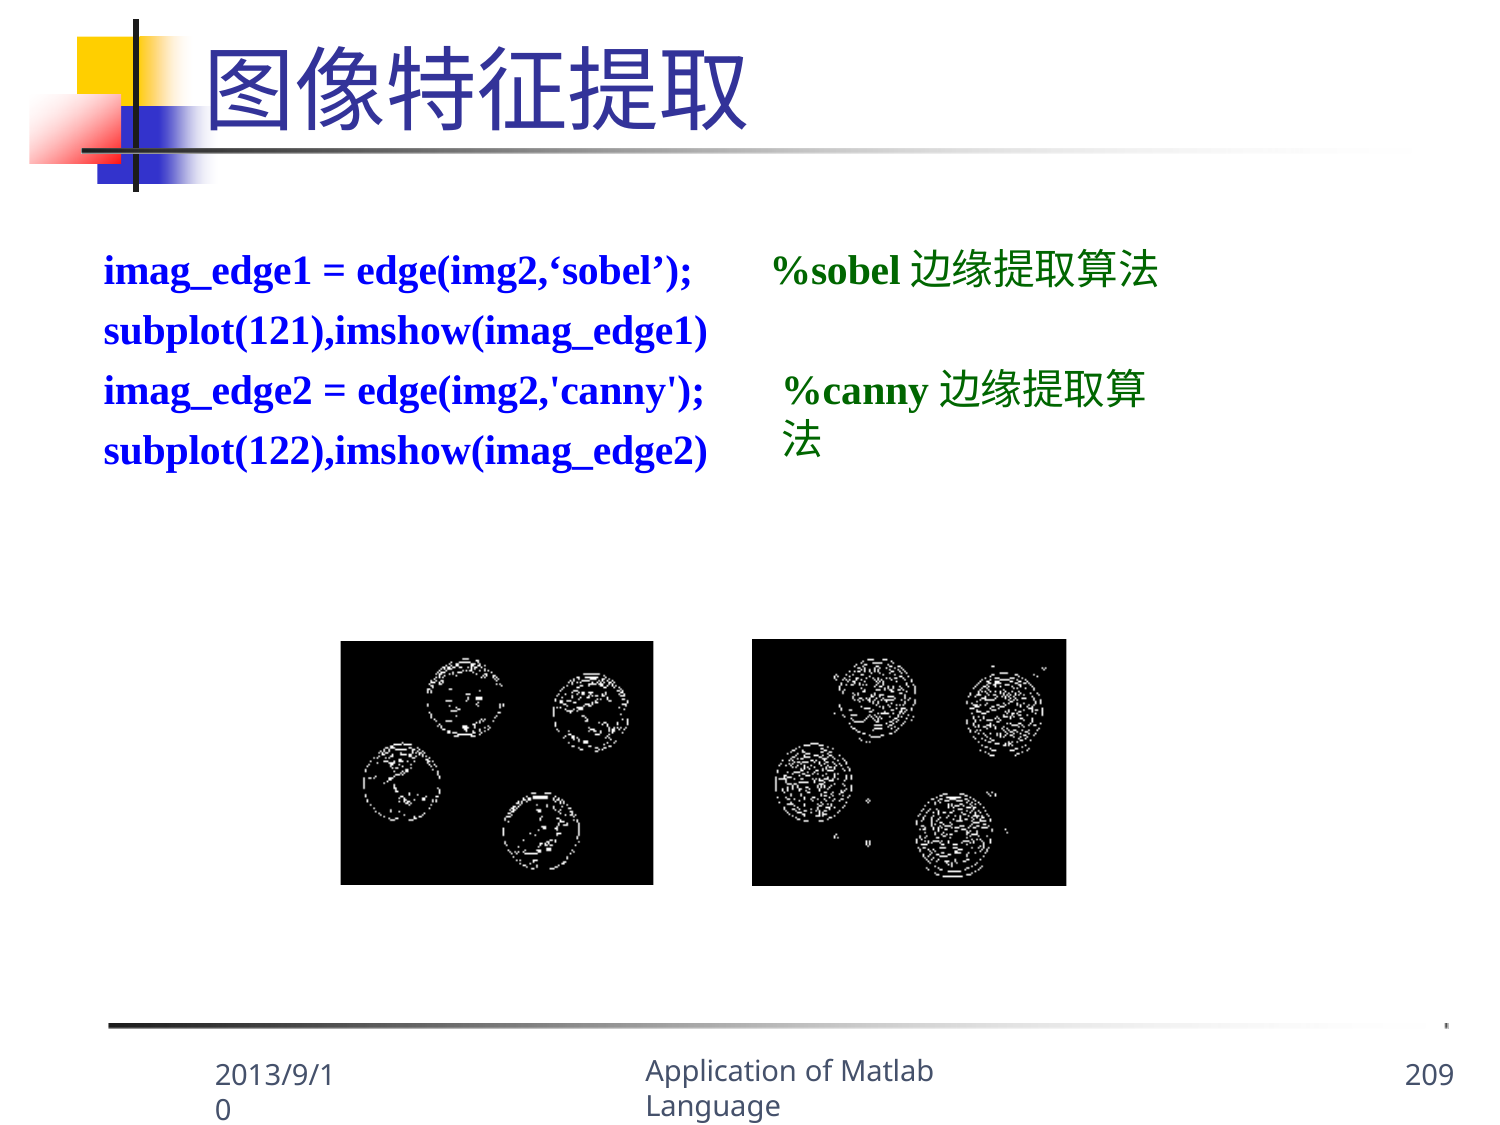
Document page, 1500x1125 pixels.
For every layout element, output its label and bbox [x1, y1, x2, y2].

text_box [752, 639, 1067, 886]
picture [108, 1023, 1458, 1029]
footer [212, 1056, 351, 1125]
slide_number [643, 1051, 987, 1125]
text_box [767, 242, 1183, 463]
text_box [201, 31, 757, 142]
slide_number [1400, 1056, 1457, 1125]
text_box [101, 232, 713, 473]
picture [29, 36, 1431, 184]
text_box [340, 641, 654, 885]
